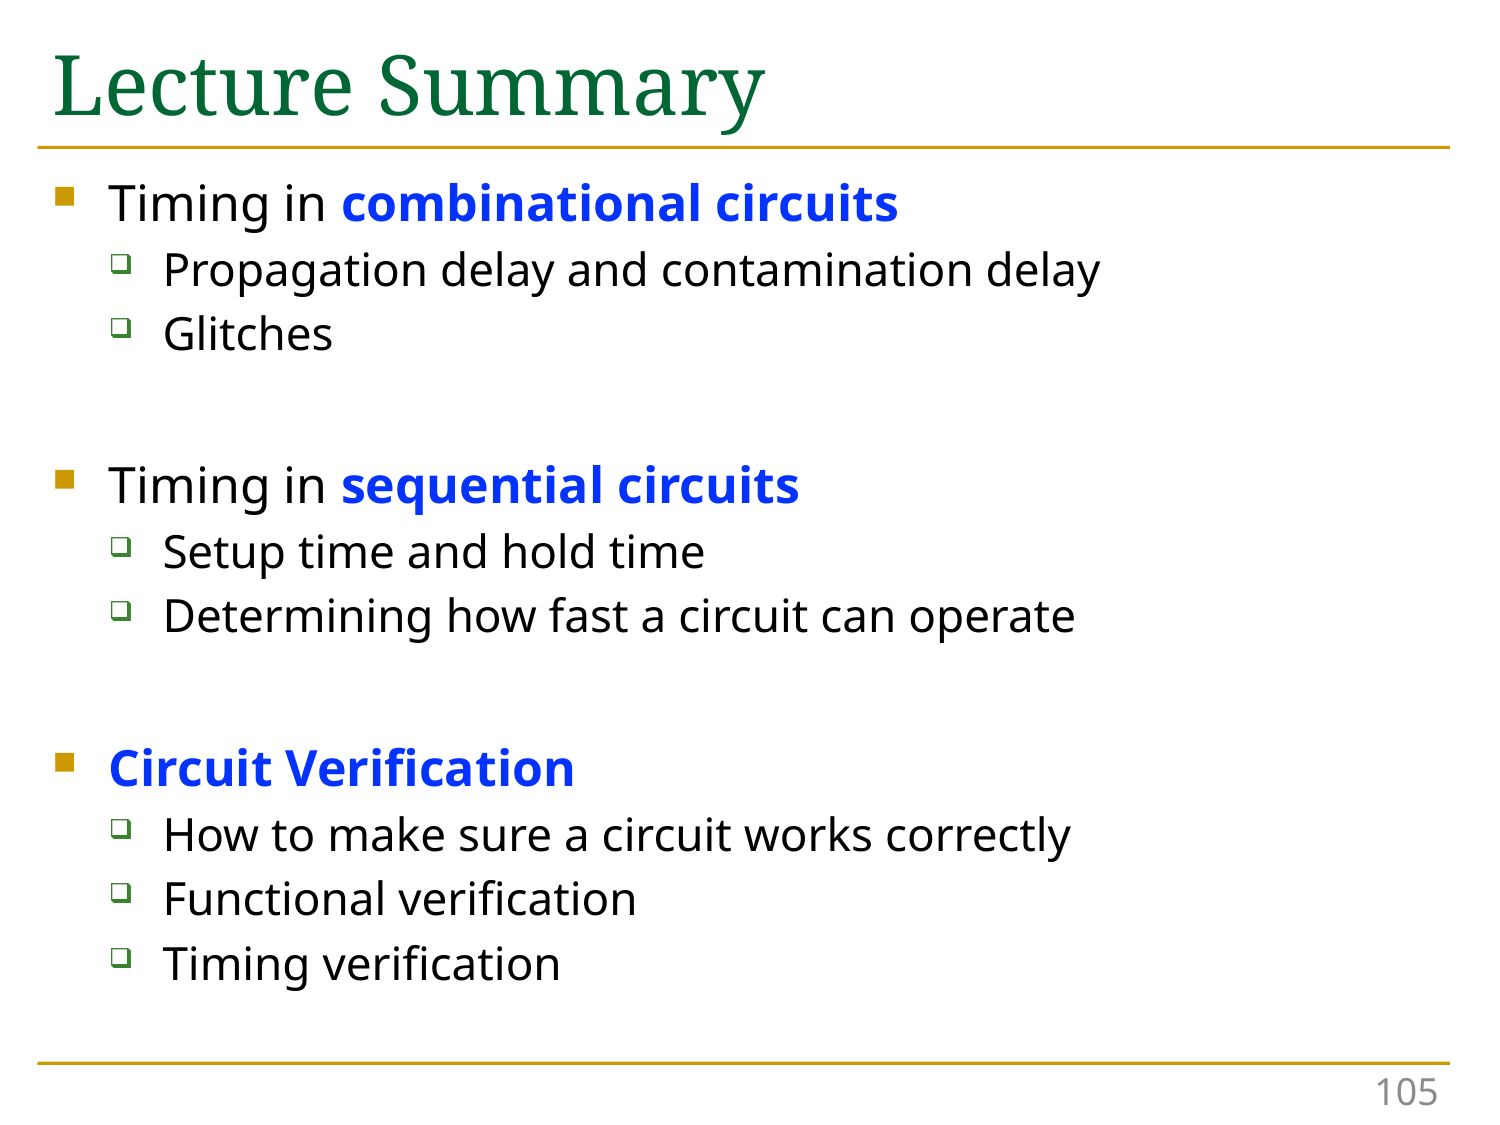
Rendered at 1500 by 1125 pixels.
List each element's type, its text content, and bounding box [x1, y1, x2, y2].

title Lecture Summary [37, 24, 1450, 163]
list Timing in combinational circuits Propagation delay and contamination delay Glitches Timing in sequential circuits Setup time and hold time Determining how fast a circuit can operate Circuit Verification How to make sure a circuit works correctly Functional verification Timing verification [37, 163, 1450, 1064]
slide_number 105 [1116, 1063, 1454, 1124]
